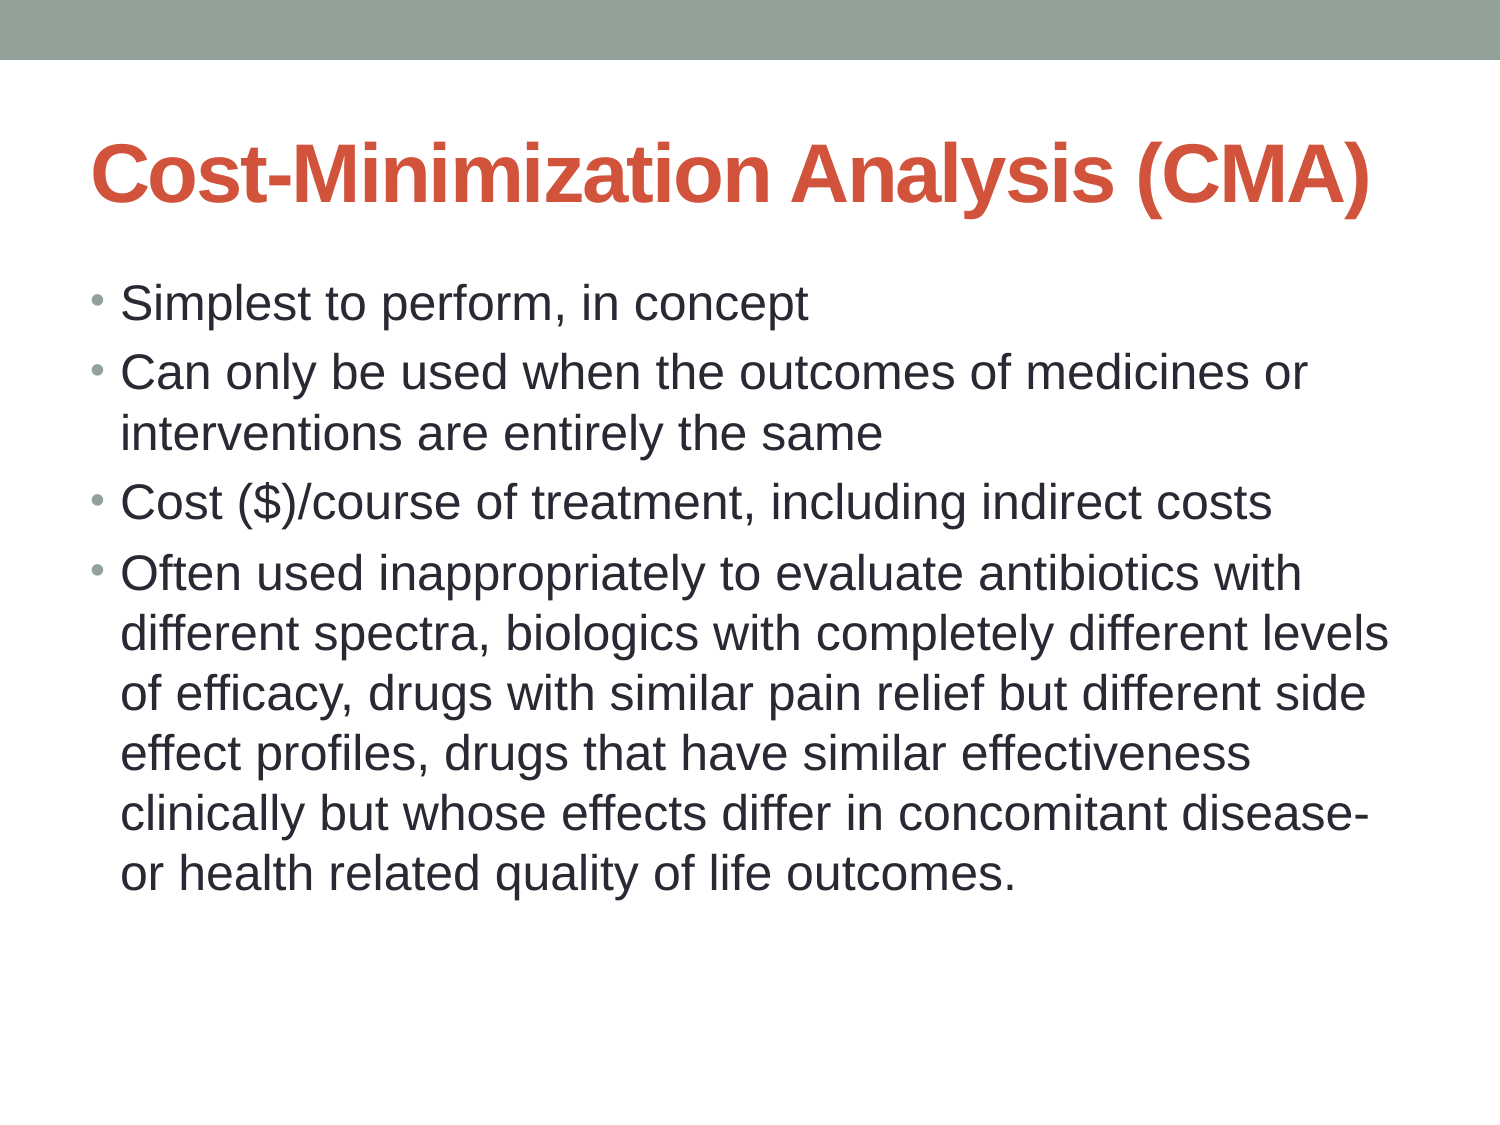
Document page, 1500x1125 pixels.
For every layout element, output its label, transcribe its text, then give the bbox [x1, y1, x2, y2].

list Simplest to perform, in concept Can only be used when the outcomes of medicines or interventions are entirely the same Cost ($)/course of treatment, including indirect costs Often used inappropriately to evaluate antibiotics with different spectra, biologics with completely different levels of efficacy, drugs with similar pain relief but different side effect profiles, drugs that have similar effectiveness clinically but whose effects differ in concomitant disease- or health related quality of life outcomes. [75, 262, 1425, 1063]
title Cost-Minimization Analysis (CMA) [75, 87, 1425, 250]
